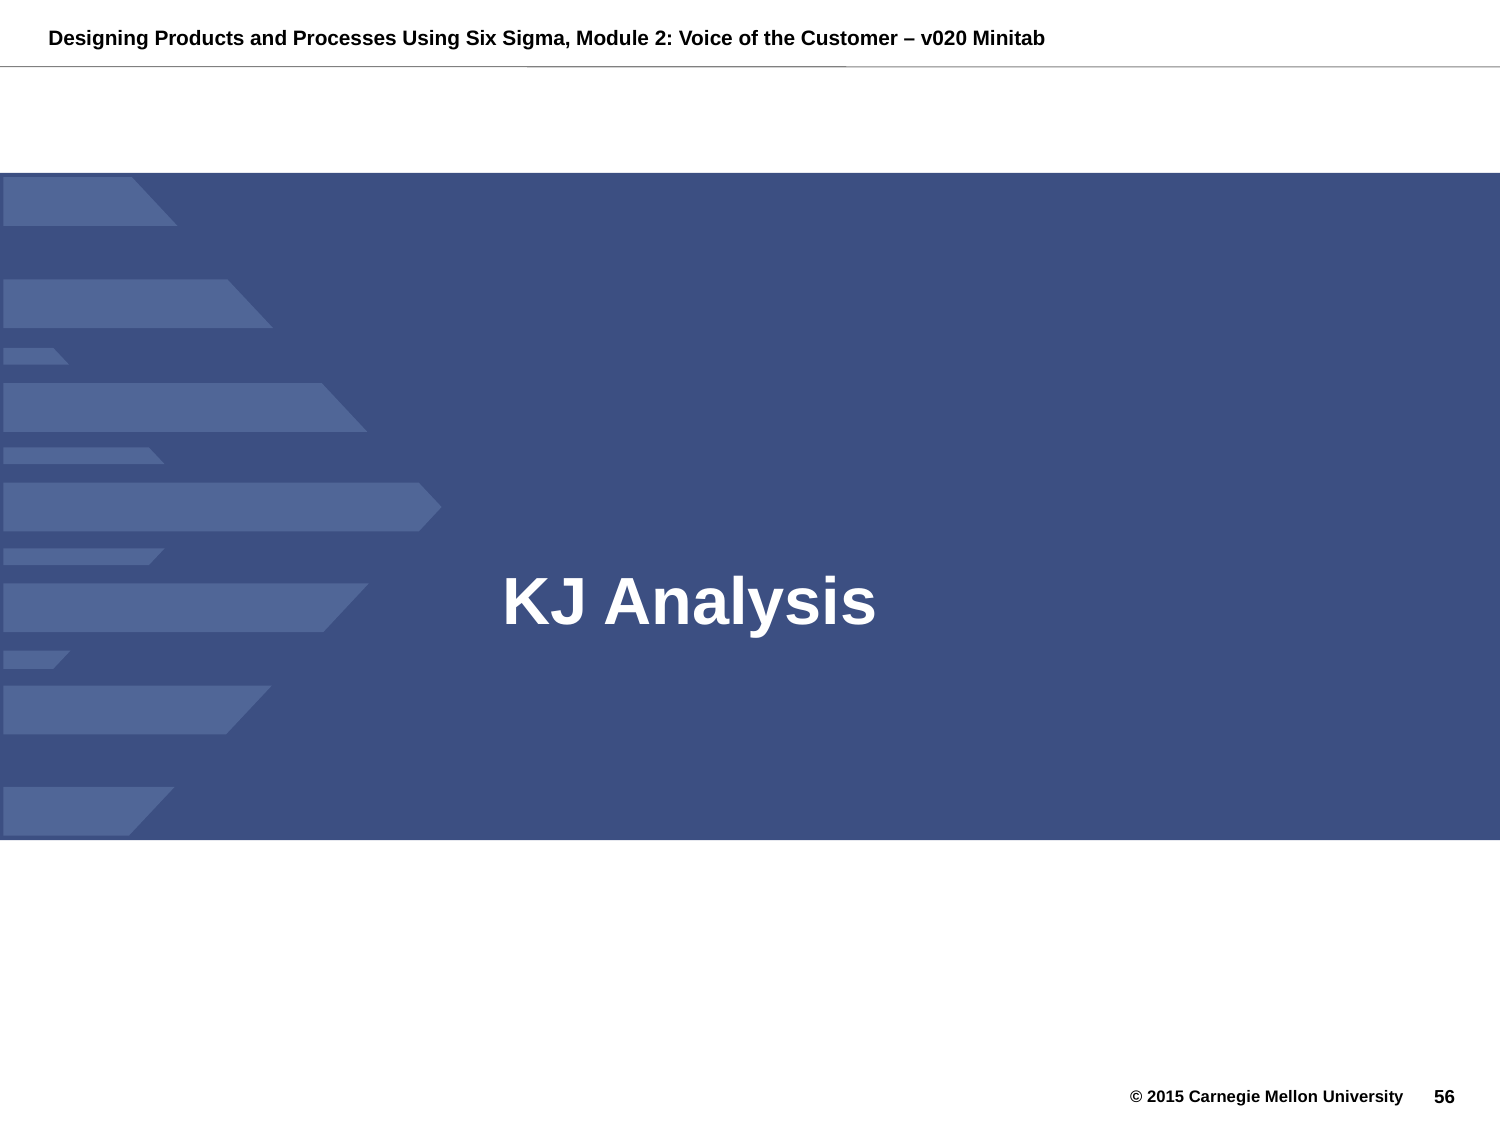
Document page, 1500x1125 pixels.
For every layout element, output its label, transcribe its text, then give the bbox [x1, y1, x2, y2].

text_box [0, 172, 1500, 841]
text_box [3, 176, 442, 836]
text_box KJ Analysis [487, 439, 1438, 757]
